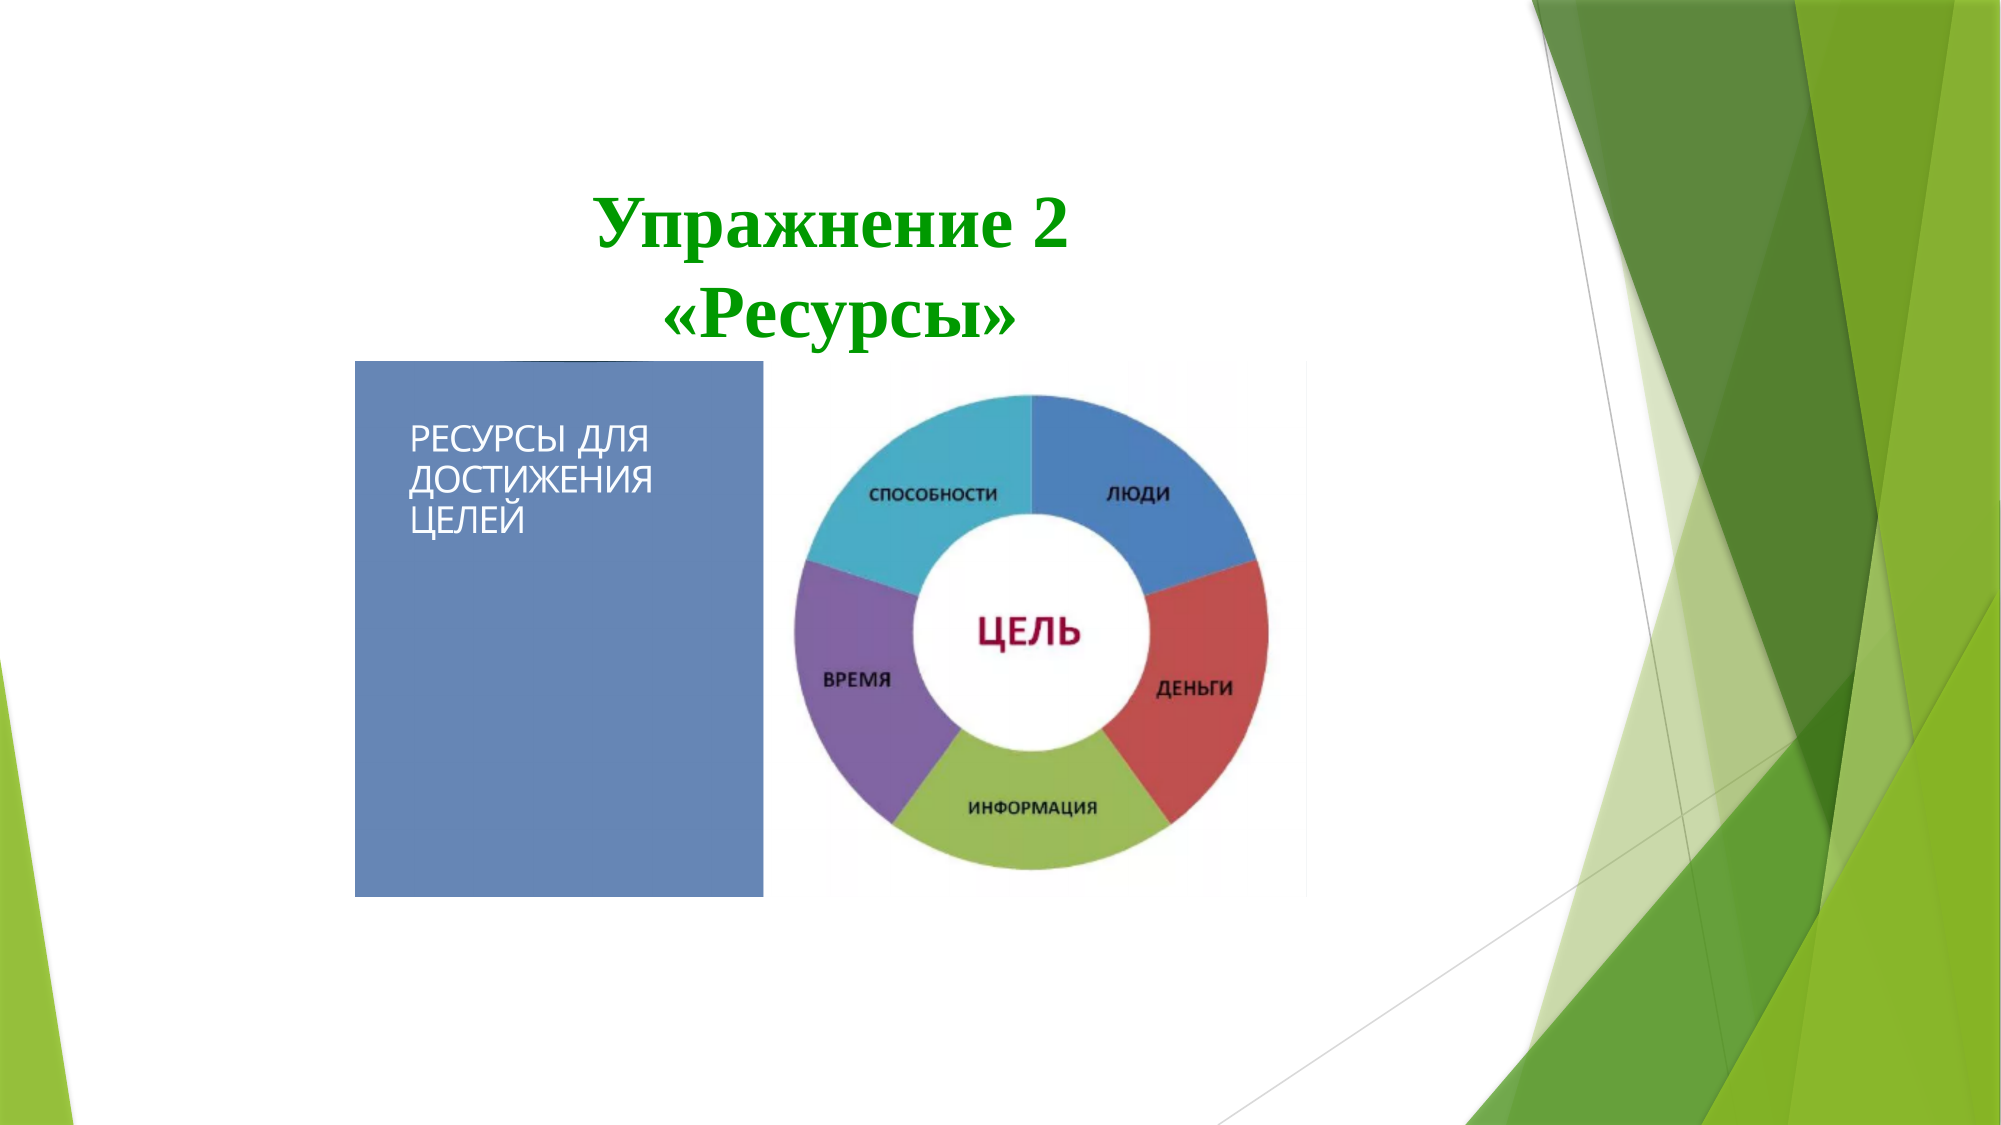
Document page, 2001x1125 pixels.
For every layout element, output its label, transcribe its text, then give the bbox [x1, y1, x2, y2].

text_box Упражнение 2 «Ресурсы» [446, 164, 1215, 360]
picture [354, 361, 1308, 898]
